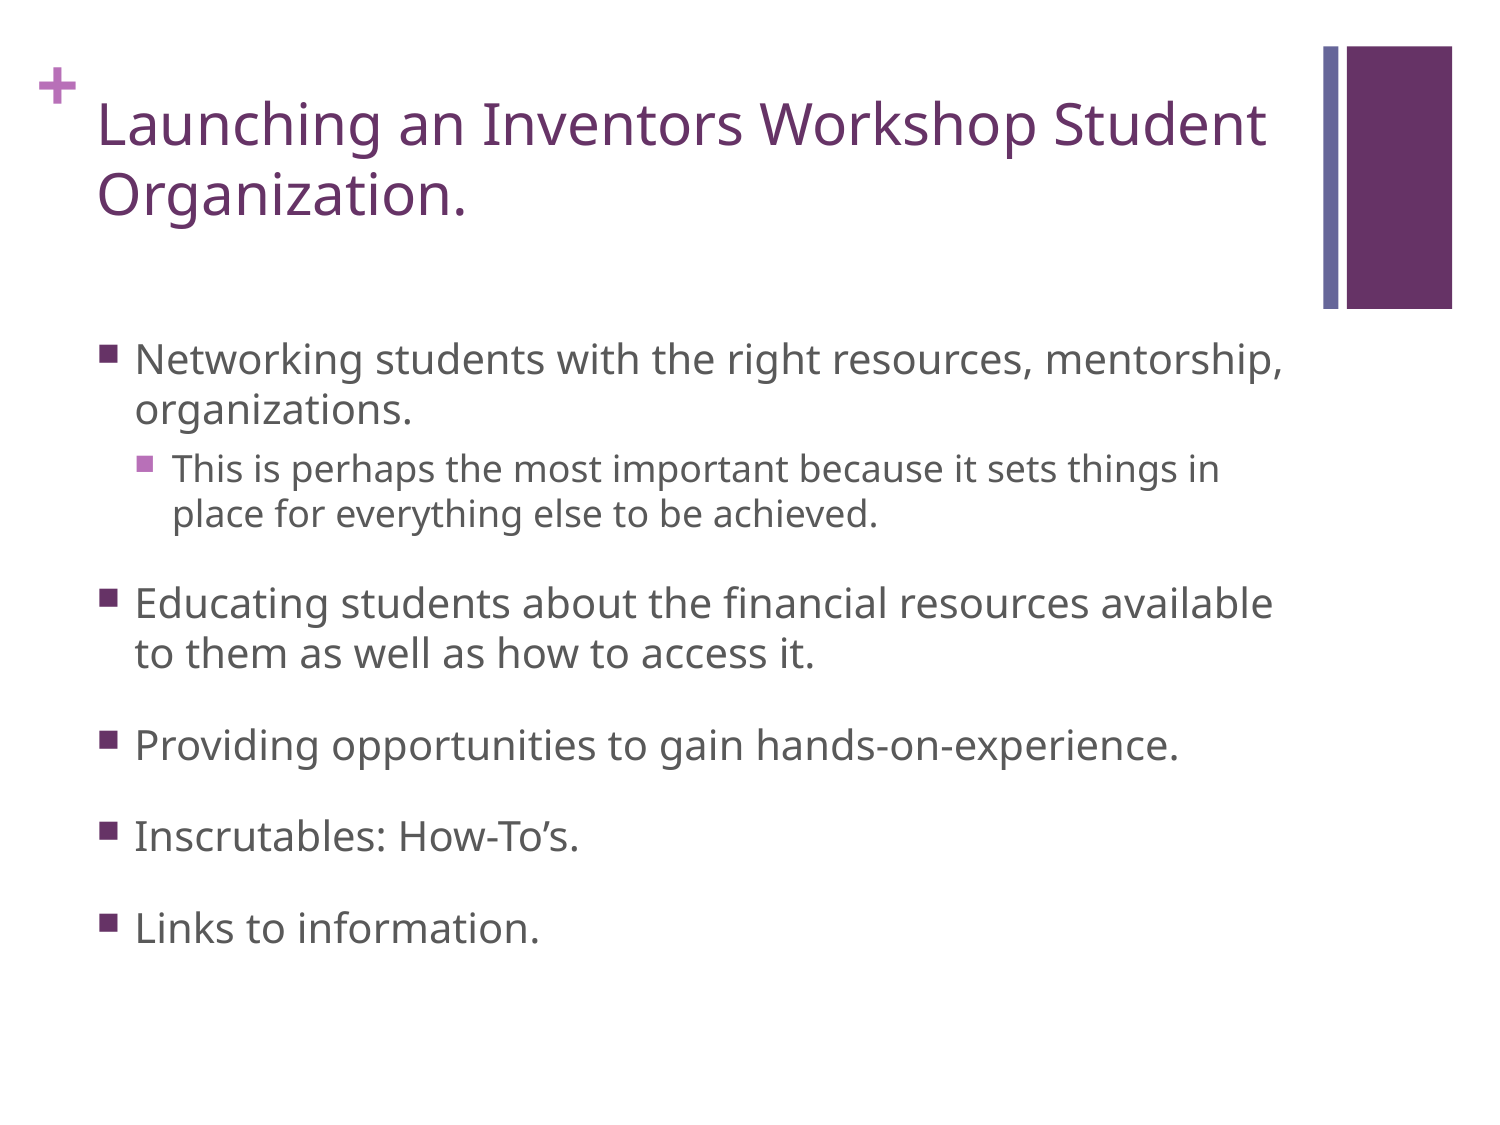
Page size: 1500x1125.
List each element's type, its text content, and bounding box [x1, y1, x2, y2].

title Launching an Inventors Workshop Student Organization. [81, 79, 1322, 263]
list Networking students with the right resources, mentorship, organizations. This is perhaps the most important because it sets things in place for everything else to be achieved. Educating students about the financial resources available to them as well as how to access it. Providing opportunities to gain hands-on-experience. Inscrutables: How-To’s. Links to information. [81, 324, 1322, 1005]
